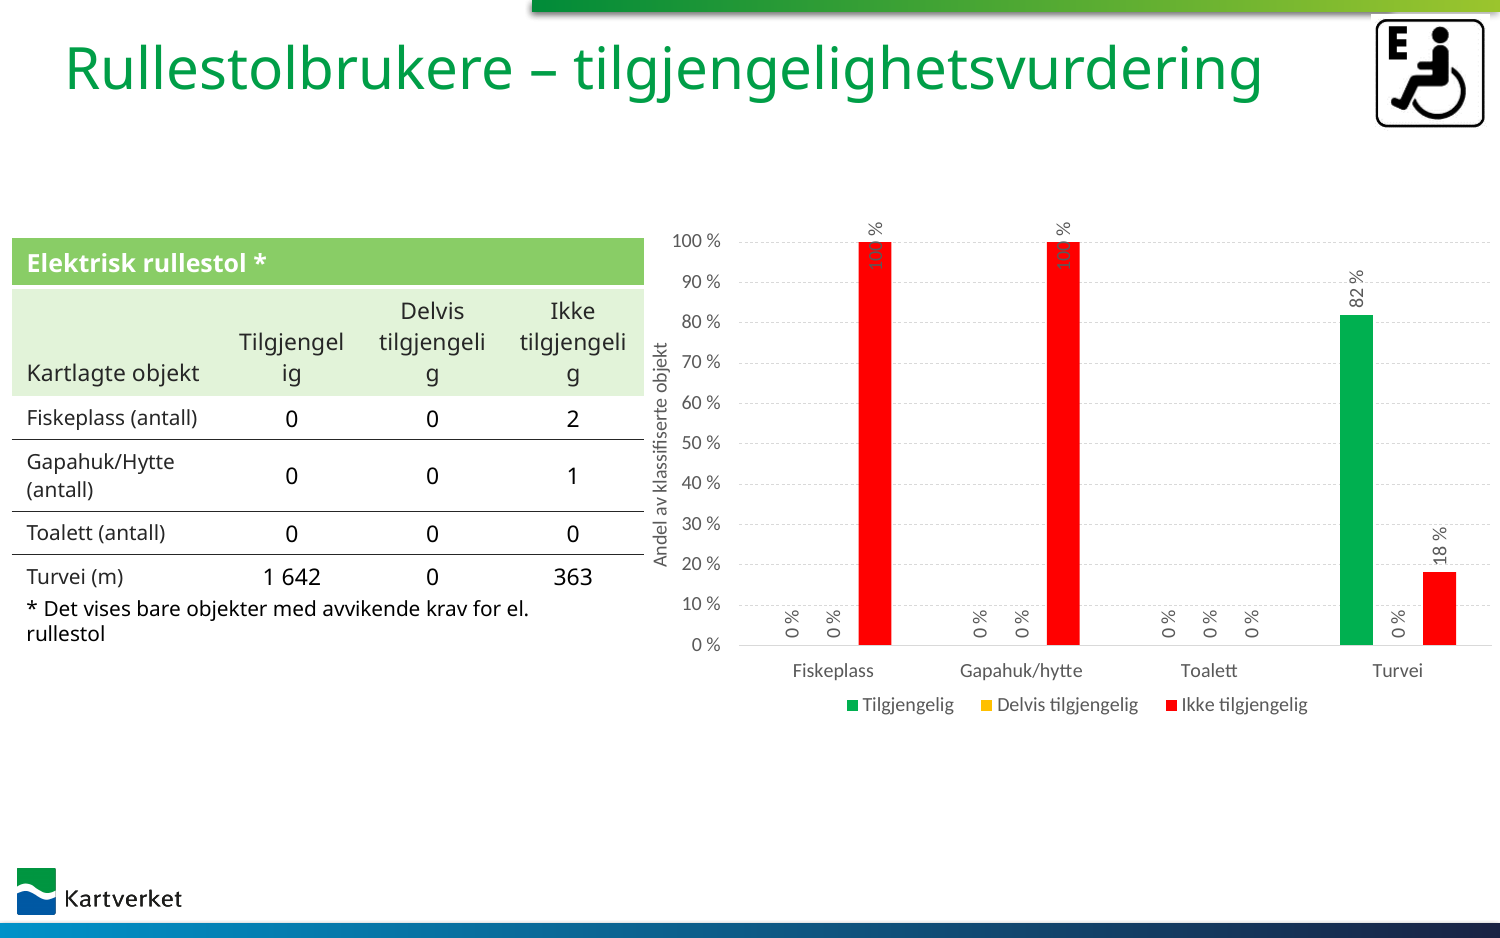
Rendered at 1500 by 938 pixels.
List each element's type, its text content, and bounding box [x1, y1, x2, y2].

text_box * Det vises bare objekter med avvikende krav for el. rullestol [11, 588, 597, 653]
table_cell 1 [503, 440, 638, 511]
table_cell 2 [503, 396, 638, 439]
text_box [1371, 13, 1491, 133]
table_cell Delvis tilgjengelig [362, 289, 503, 396]
table_cell 363 [503, 555, 638, 598]
table_header Elektrisk rullestol * [12, 238, 638, 285]
table_cell Kartlagte objekt [12, 289, 222, 396]
table_cell 0 [362, 440, 503, 511]
table_cell Tilgjengelig [222, 289, 362, 396]
table_cell 1 642 [222, 555, 362, 588]
table_cell Gapahuk/Hytte (antall) [12, 440, 222, 511]
table_cell 0 [222, 440, 362, 511]
picture [643, 218, 1500, 728]
table_cell 0 [222, 396, 362, 439]
table_cell Turvei (m) [12, 555, 222, 588]
table_cell 0 [503, 512, 638, 554]
table_cell 0 [362, 396, 503, 439]
table_cell Ikke tilgjengelig [503, 289, 638, 396]
table_cell 0 [362, 512, 503, 554]
table_cell 0 [222, 512, 362, 554]
table_cell 0 [362, 555, 503, 588]
table_cell Fiskeplass (antall) [12, 396, 222, 439]
text_box Rullestolbrukere – tilgjengelighetsvurdering [49, 12, 1372, 109]
table_cell Toalett (antall) [12, 512, 222, 554]
